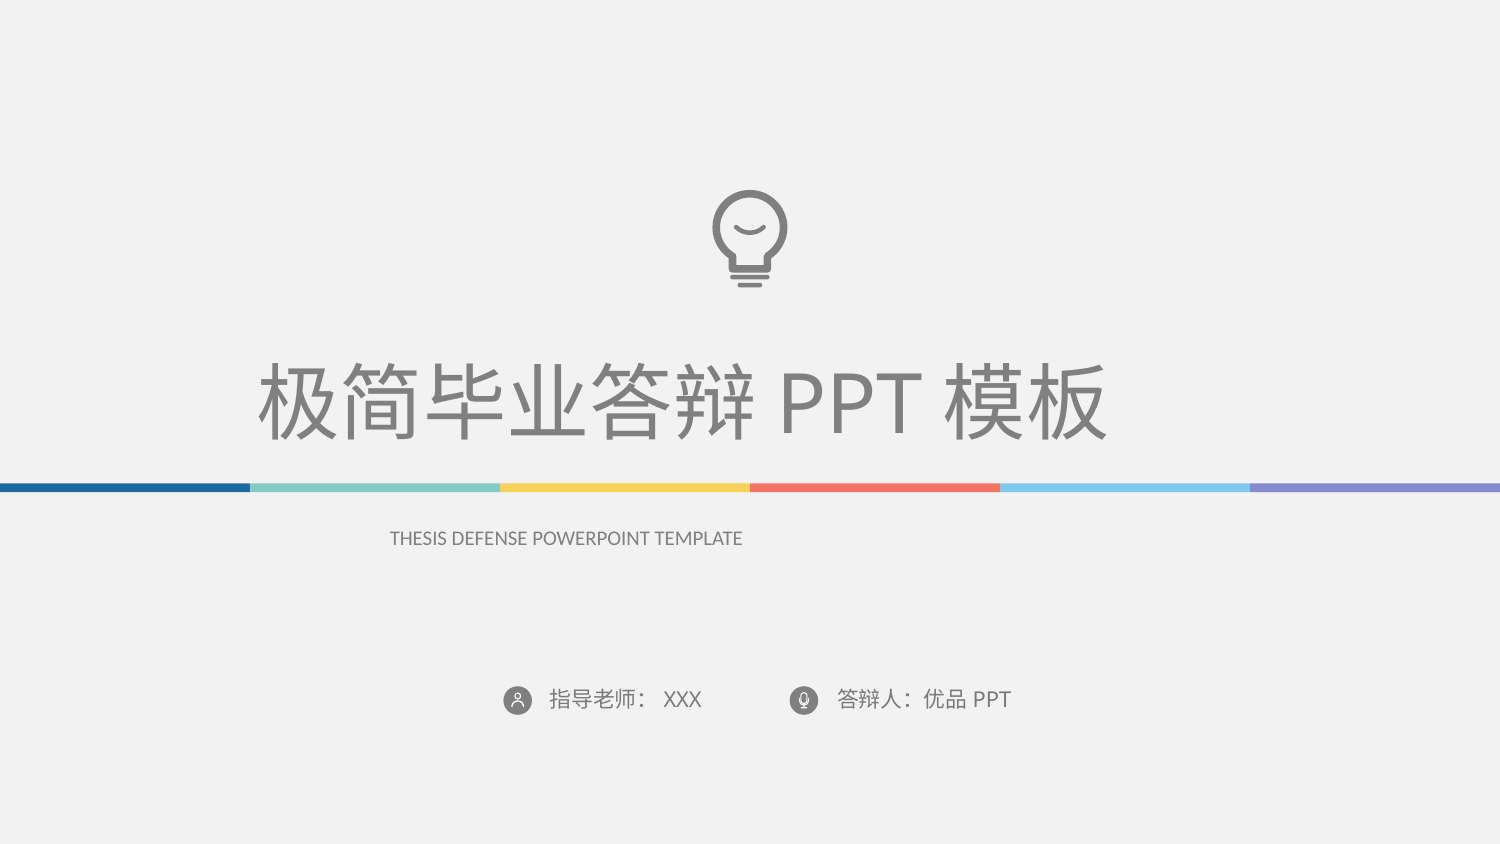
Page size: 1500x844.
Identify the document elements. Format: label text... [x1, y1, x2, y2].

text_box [503, 685, 533, 716]
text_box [0, 483, 1500, 493]
text_box [712, 189, 788, 273]
text_box 答辩人：优品PPT [822, 677, 1026, 719]
text_box THESIS DEFENSE POWERPOINT TEMPLATE [374, 517, 1126, 558]
text_box [737, 282, 763, 288]
text_box 极简毕业答辩PPT模板 [242, 342, 1258, 458]
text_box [789, 685, 819, 716]
text_box 指导老师：XXX [534, 677, 717, 719]
text_box [730, 274, 770, 280]
